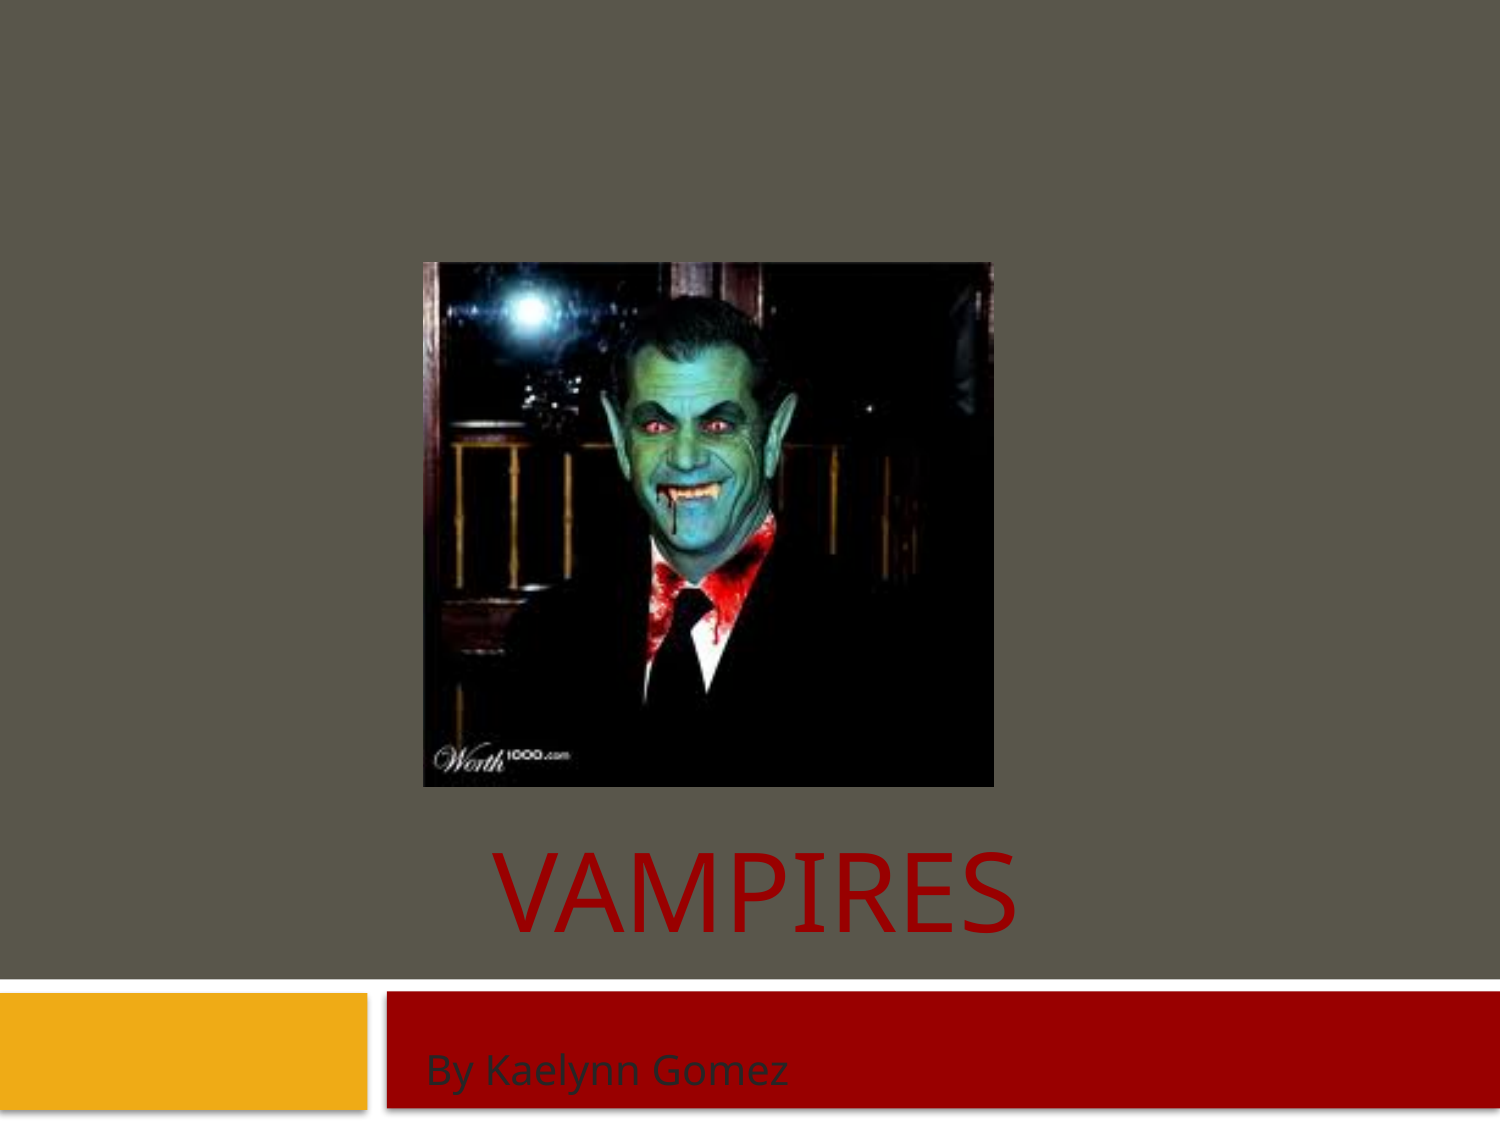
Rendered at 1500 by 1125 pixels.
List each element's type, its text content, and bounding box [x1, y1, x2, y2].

picture [423, 262, 994, 787]
subtitle By Kaelynn Gomez [399, 1012, 1500, 1125]
title Vampires [225, 662, 1288, 963]
